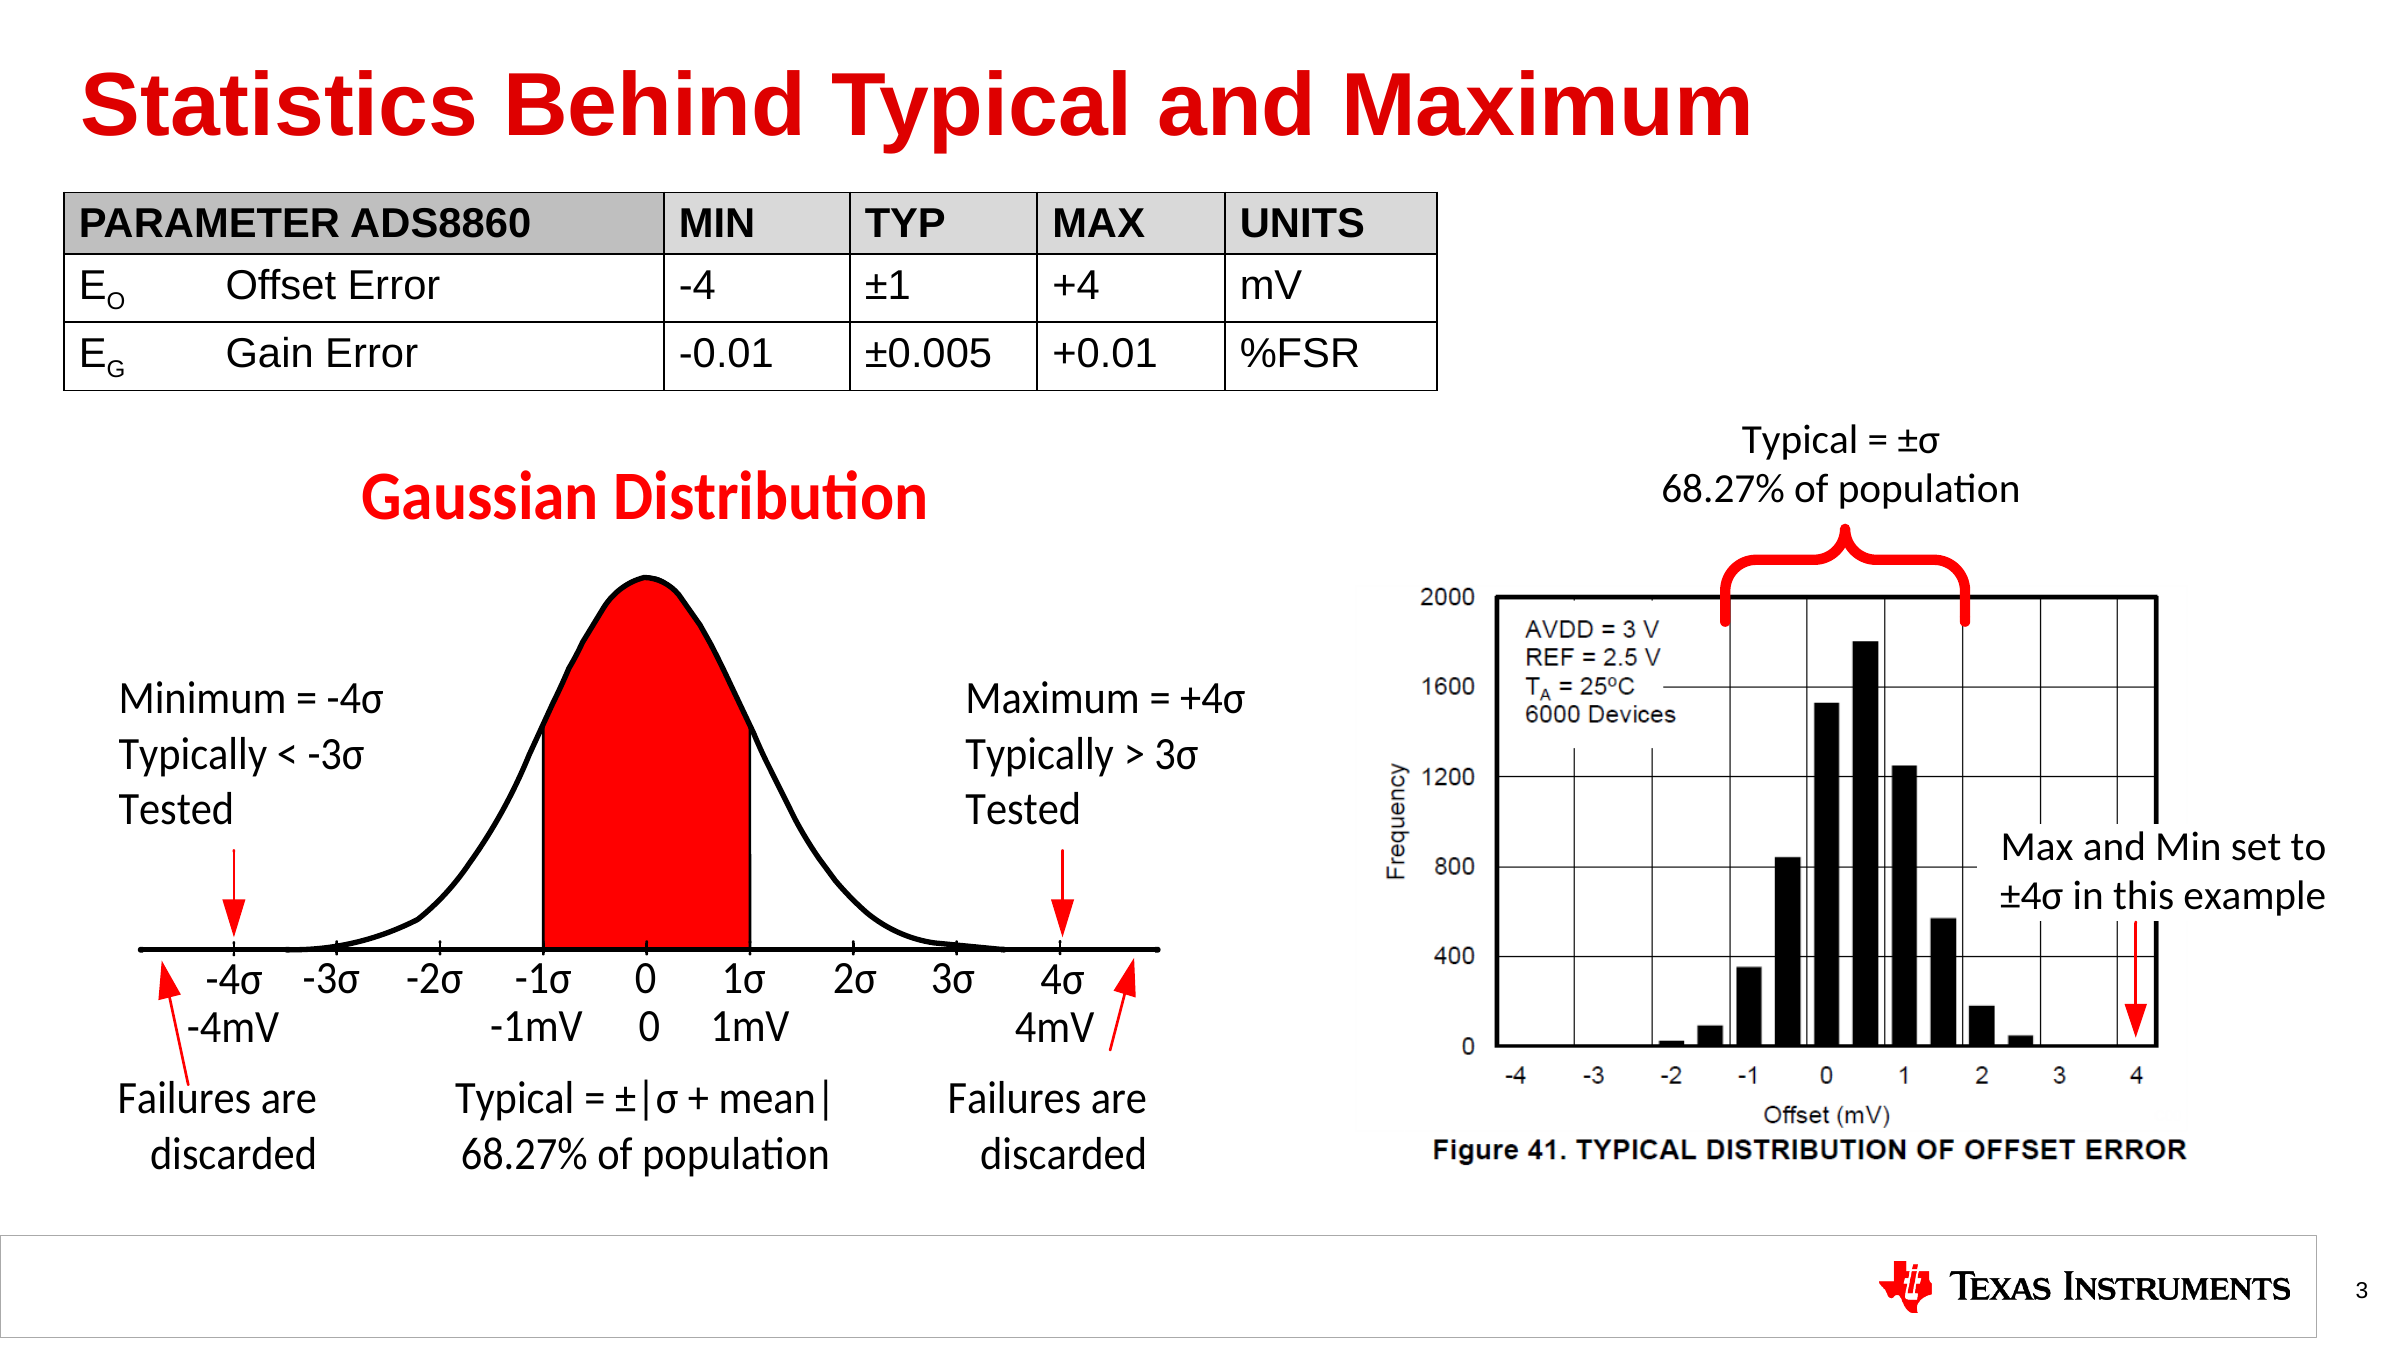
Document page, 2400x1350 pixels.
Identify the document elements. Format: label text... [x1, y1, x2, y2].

table_header UNITS [1226, 193, 1436, 253]
table_cell +4 [1038, 255, 1224, 321]
table_header MAX [1038, 193, 1224, 253]
table_cell Gain Error [211, 323, 663, 390]
table_cell EG [65, 323, 211, 390]
table_cell EO [65, 255, 211, 321]
table_header TYP [851, 193, 1036, 253]
table_cell ±1 [851, 255, 1036, 321]
table_cell -0.01 [665, 323, 849, 390]
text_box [87, 449, 1307, 1188]
table_cell -4 [665, 255, 849, 321]
table_cell %FSR [1226, 323, 1436, 390]
table_header MIN [665, 193, 849, 253]
table_cell Offset Error [211, 255, 663, 321]
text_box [1349, 399, 2361, 1190]
title Statistics Behind Typical and Maximum [60, 27, 2282, 189]
table_cell mV [1226, 255, 1436, 321]
table_cell +0.01 [1038, 323, 1224, 390]
table_header PARAMETER ADS8860 [65, 193, 663, 253]
picture [1879, 1261, 2290, 1265]
slide_number 3 [1828, 1265, 2389, 1307]
picture [1879, 1307, 2290, 1313]
table_cell ±0.005 [851, 323, 1036, 390]
